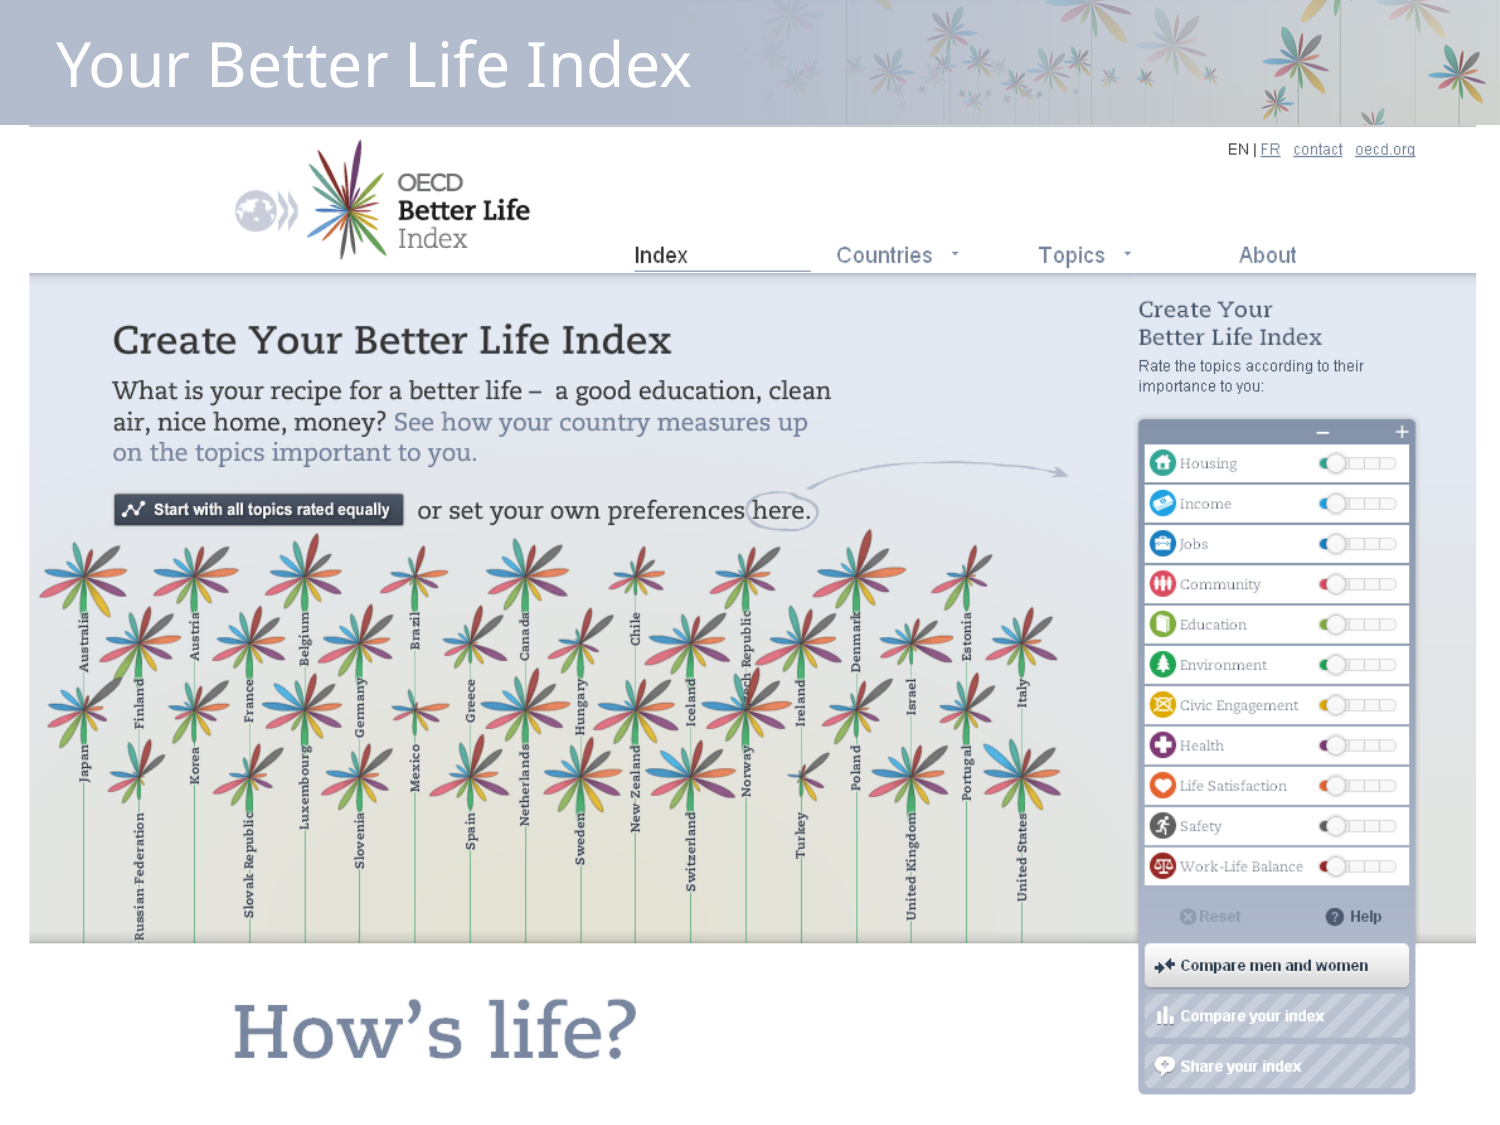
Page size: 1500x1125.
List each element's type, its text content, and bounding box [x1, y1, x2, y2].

picture [0, 0, 1500, 1116]
title Your Better Life Index [40, 0, 1390, 123]
